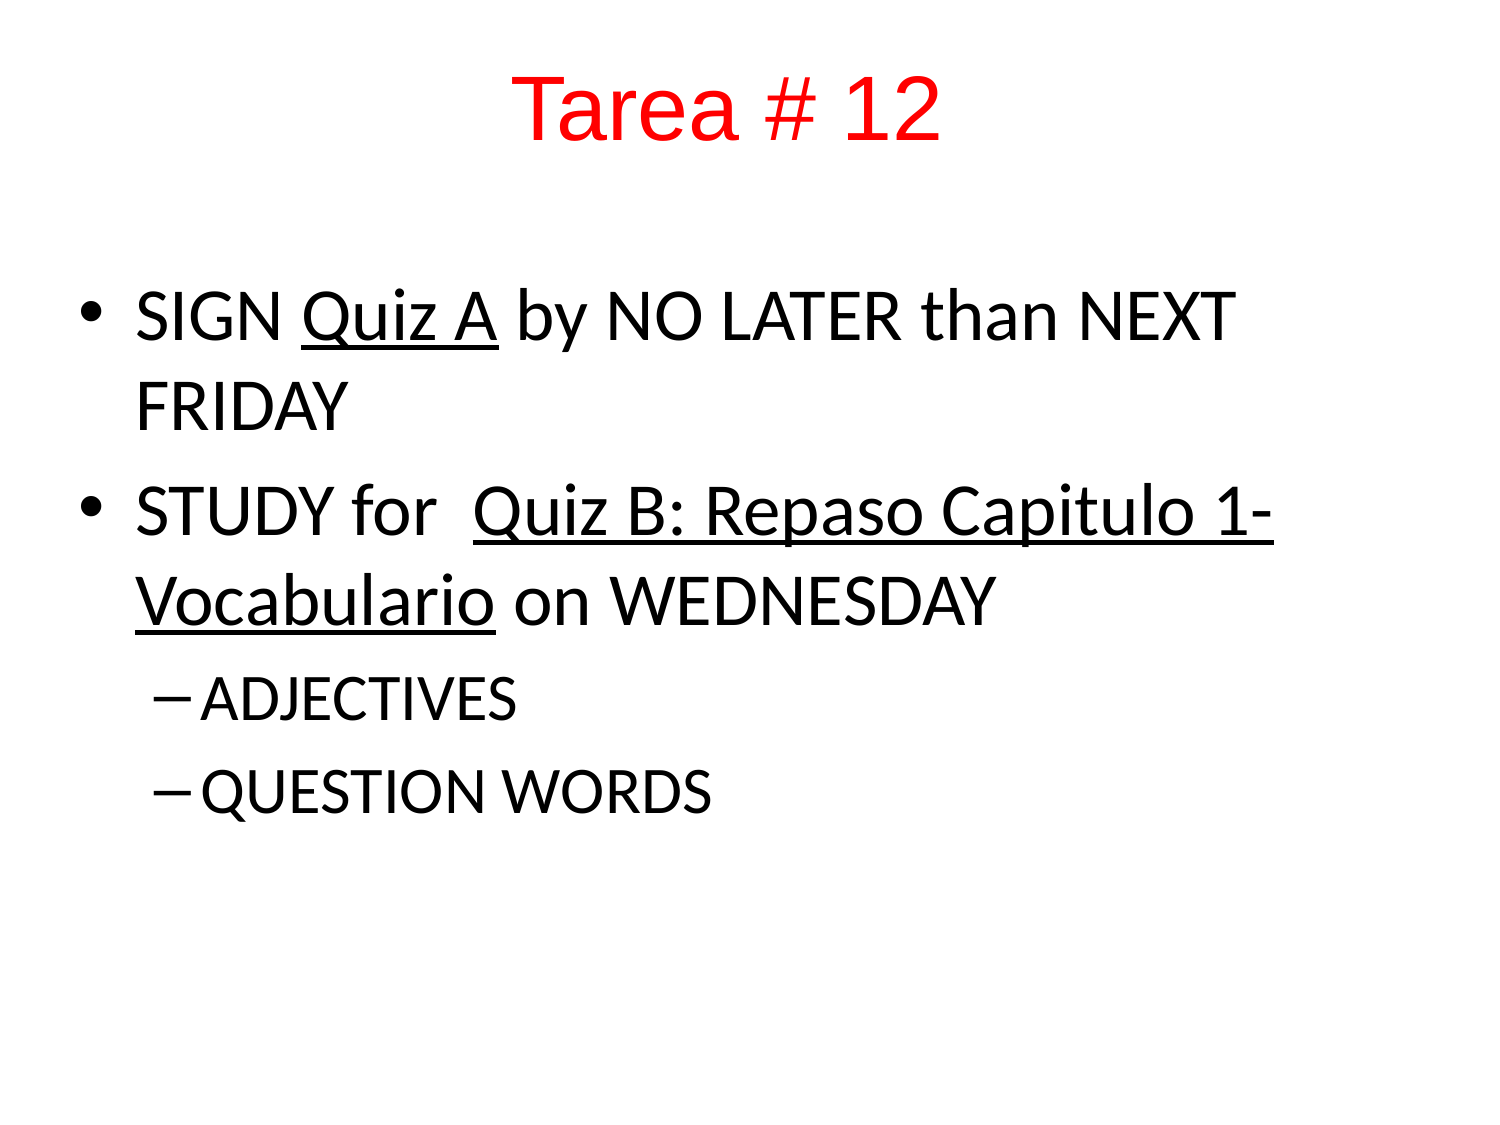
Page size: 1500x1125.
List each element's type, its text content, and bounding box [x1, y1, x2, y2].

list SIGN Quiz A by NO LATER than NEXT FRIDAY STUDY for Quiz B: Repaso Capitulo 1- Vocabulario on WEDNESDAY ADJECTIVES QUESTION WORDS [63, 56, 1438, 1113]
text_box Tarea # 12 [52, 24, 1403, 183]
